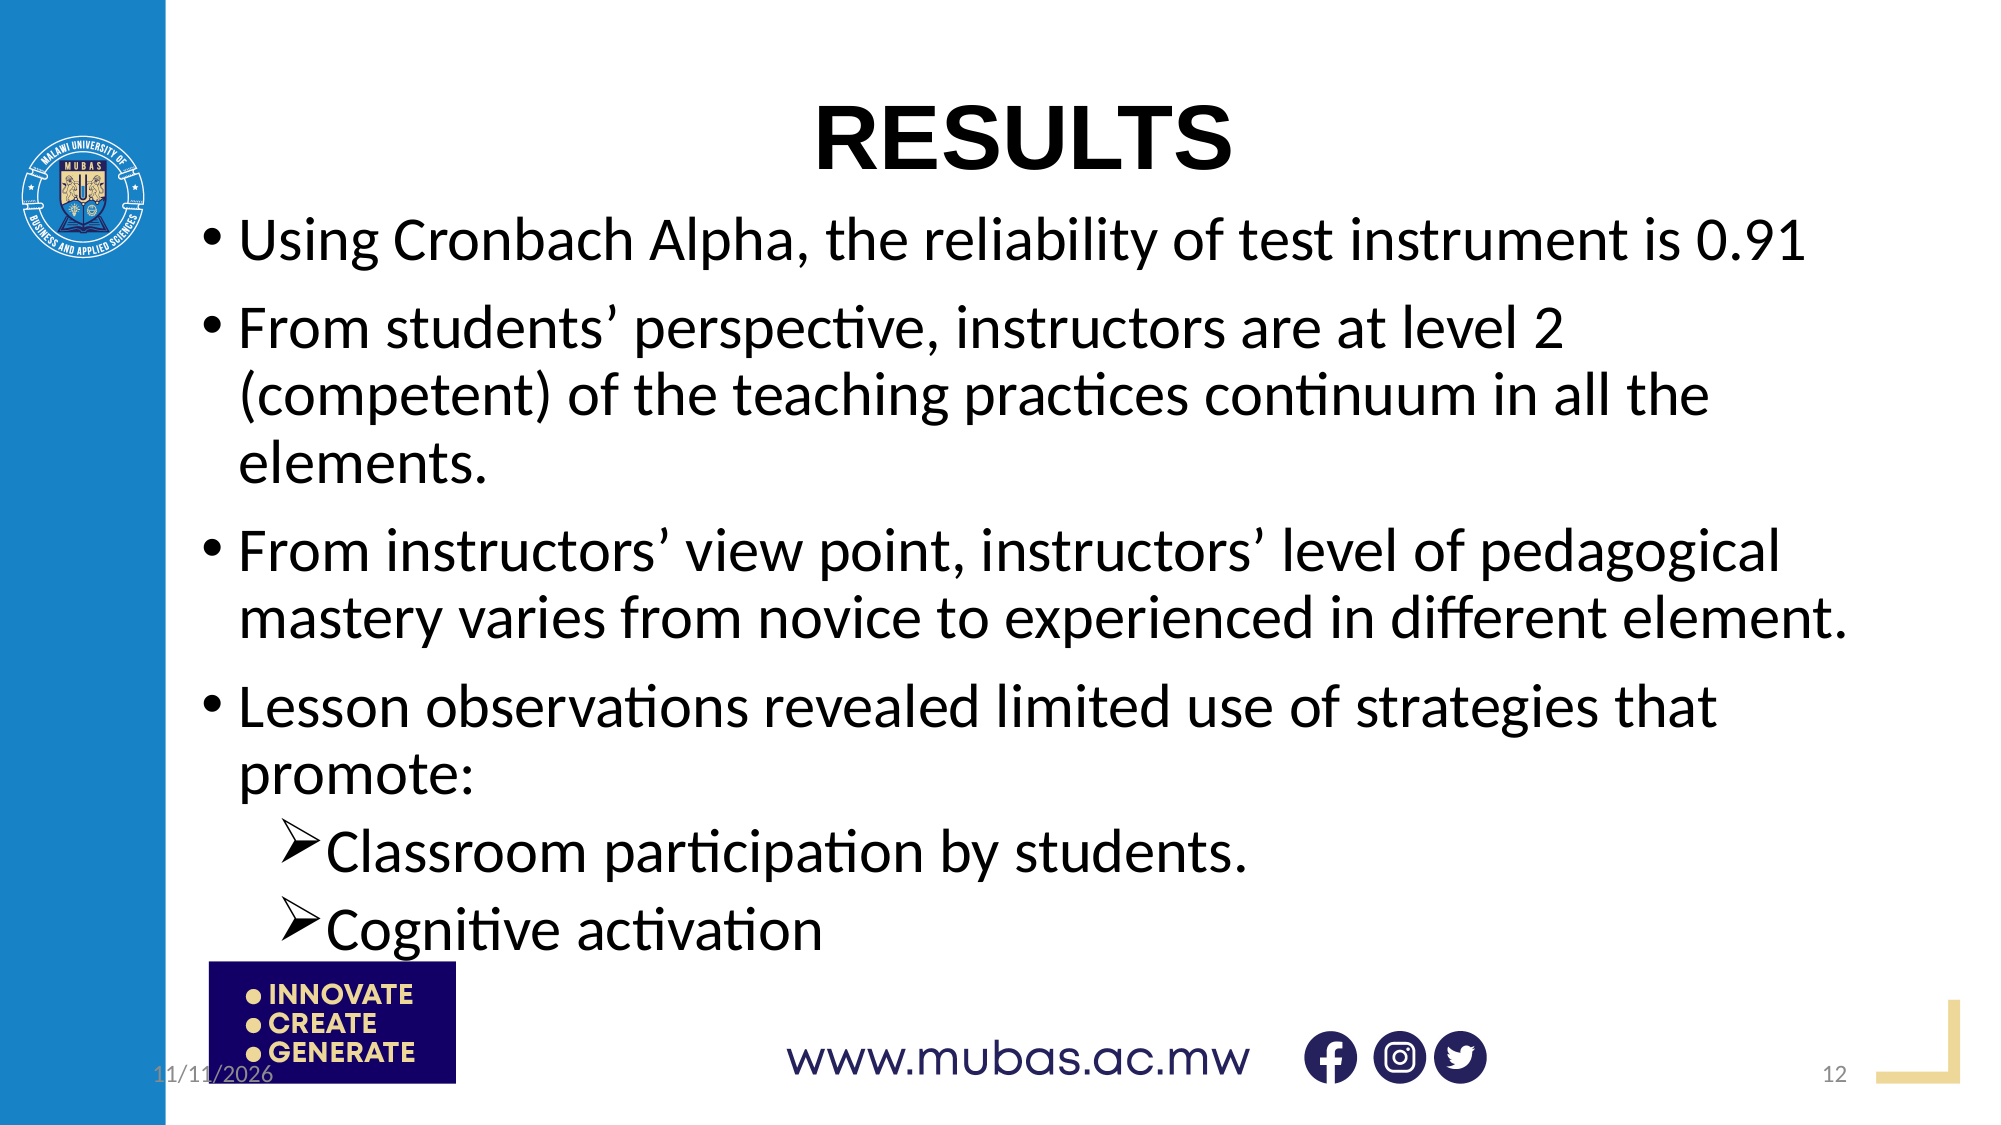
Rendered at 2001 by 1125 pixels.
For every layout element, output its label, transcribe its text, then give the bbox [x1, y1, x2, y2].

picture [0, 0, 2001, 1125]
title RESULTS [186, 59, 1863, 198]
slide_number 12 [1412, 1042, 1863, 1103]
list Using Cronbach Alpha, the reliability of test instrument is 0.91 From students’ perspective, instructors are at level 2 (competent) of the teaching practices continuum in all the elements. From instructors’ view point, instructors’ level of pedagogical mastery varies from novice to experienced in different element. Lesson observations revealed limited use of strategies that promote: Classroom participation by students. Cognitive activation [186, 198, 1893, 1003]
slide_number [137, 1042, 588, 1103]
